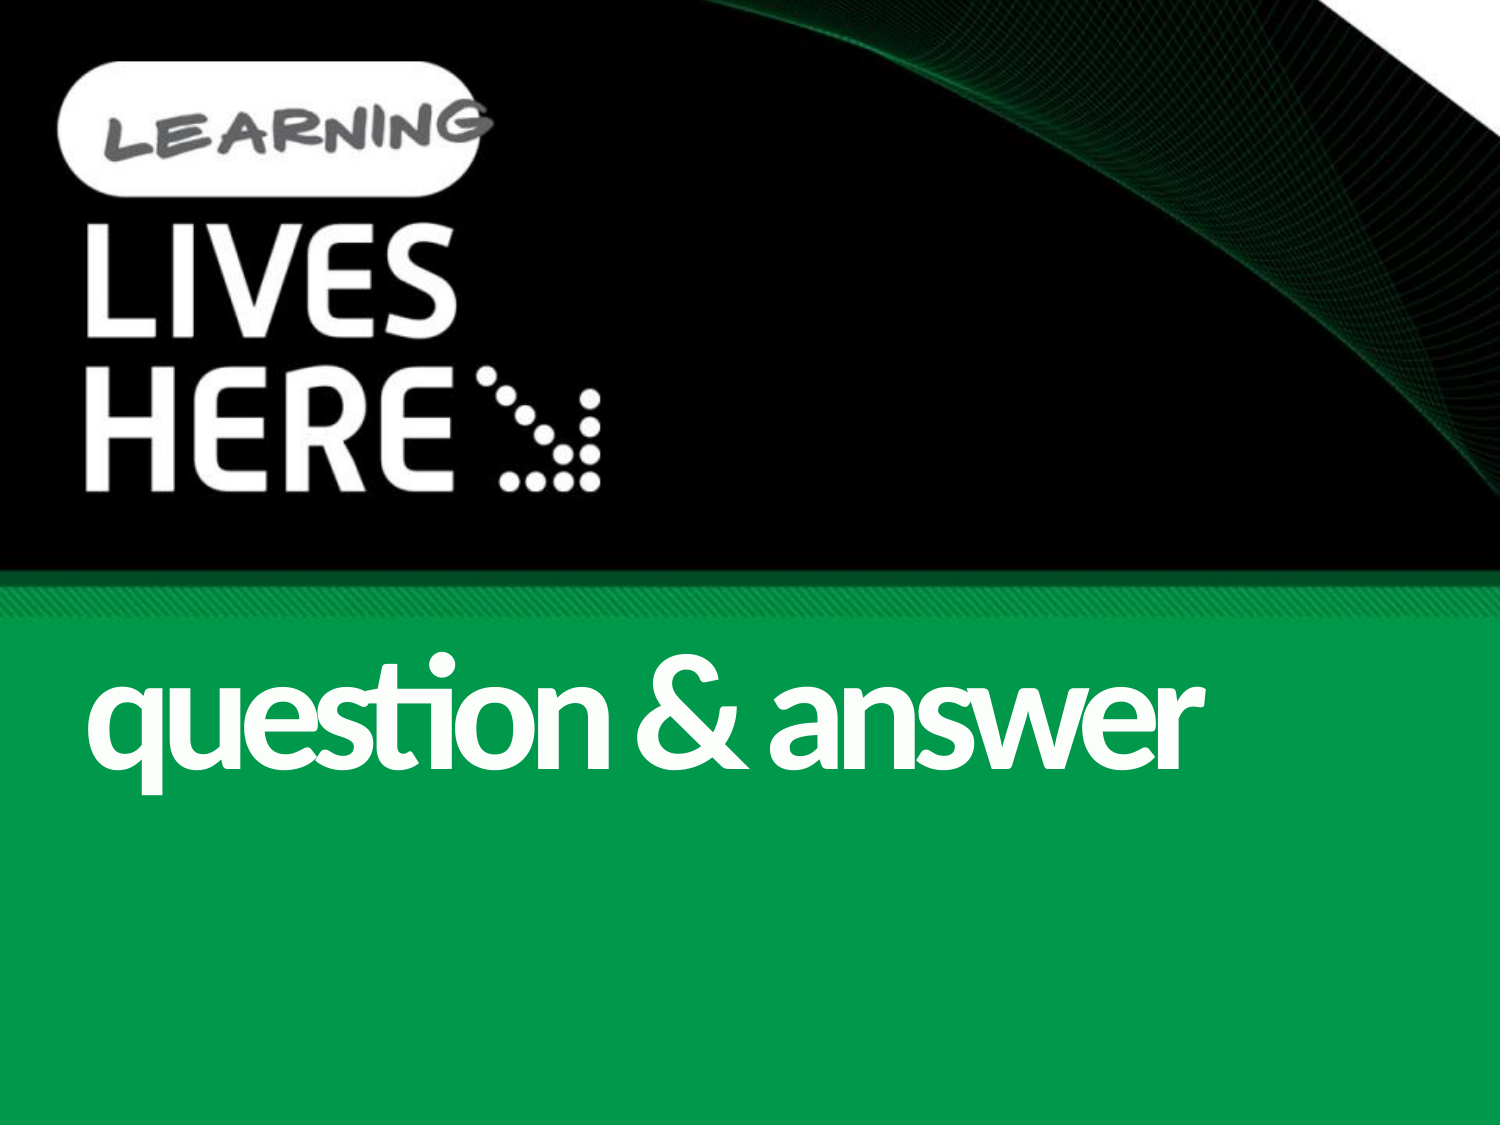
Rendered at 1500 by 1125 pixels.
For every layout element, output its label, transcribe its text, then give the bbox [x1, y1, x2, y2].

list question & answer [83, 625, 1344, 800]
picture [0, 0, 1500, 1125]
